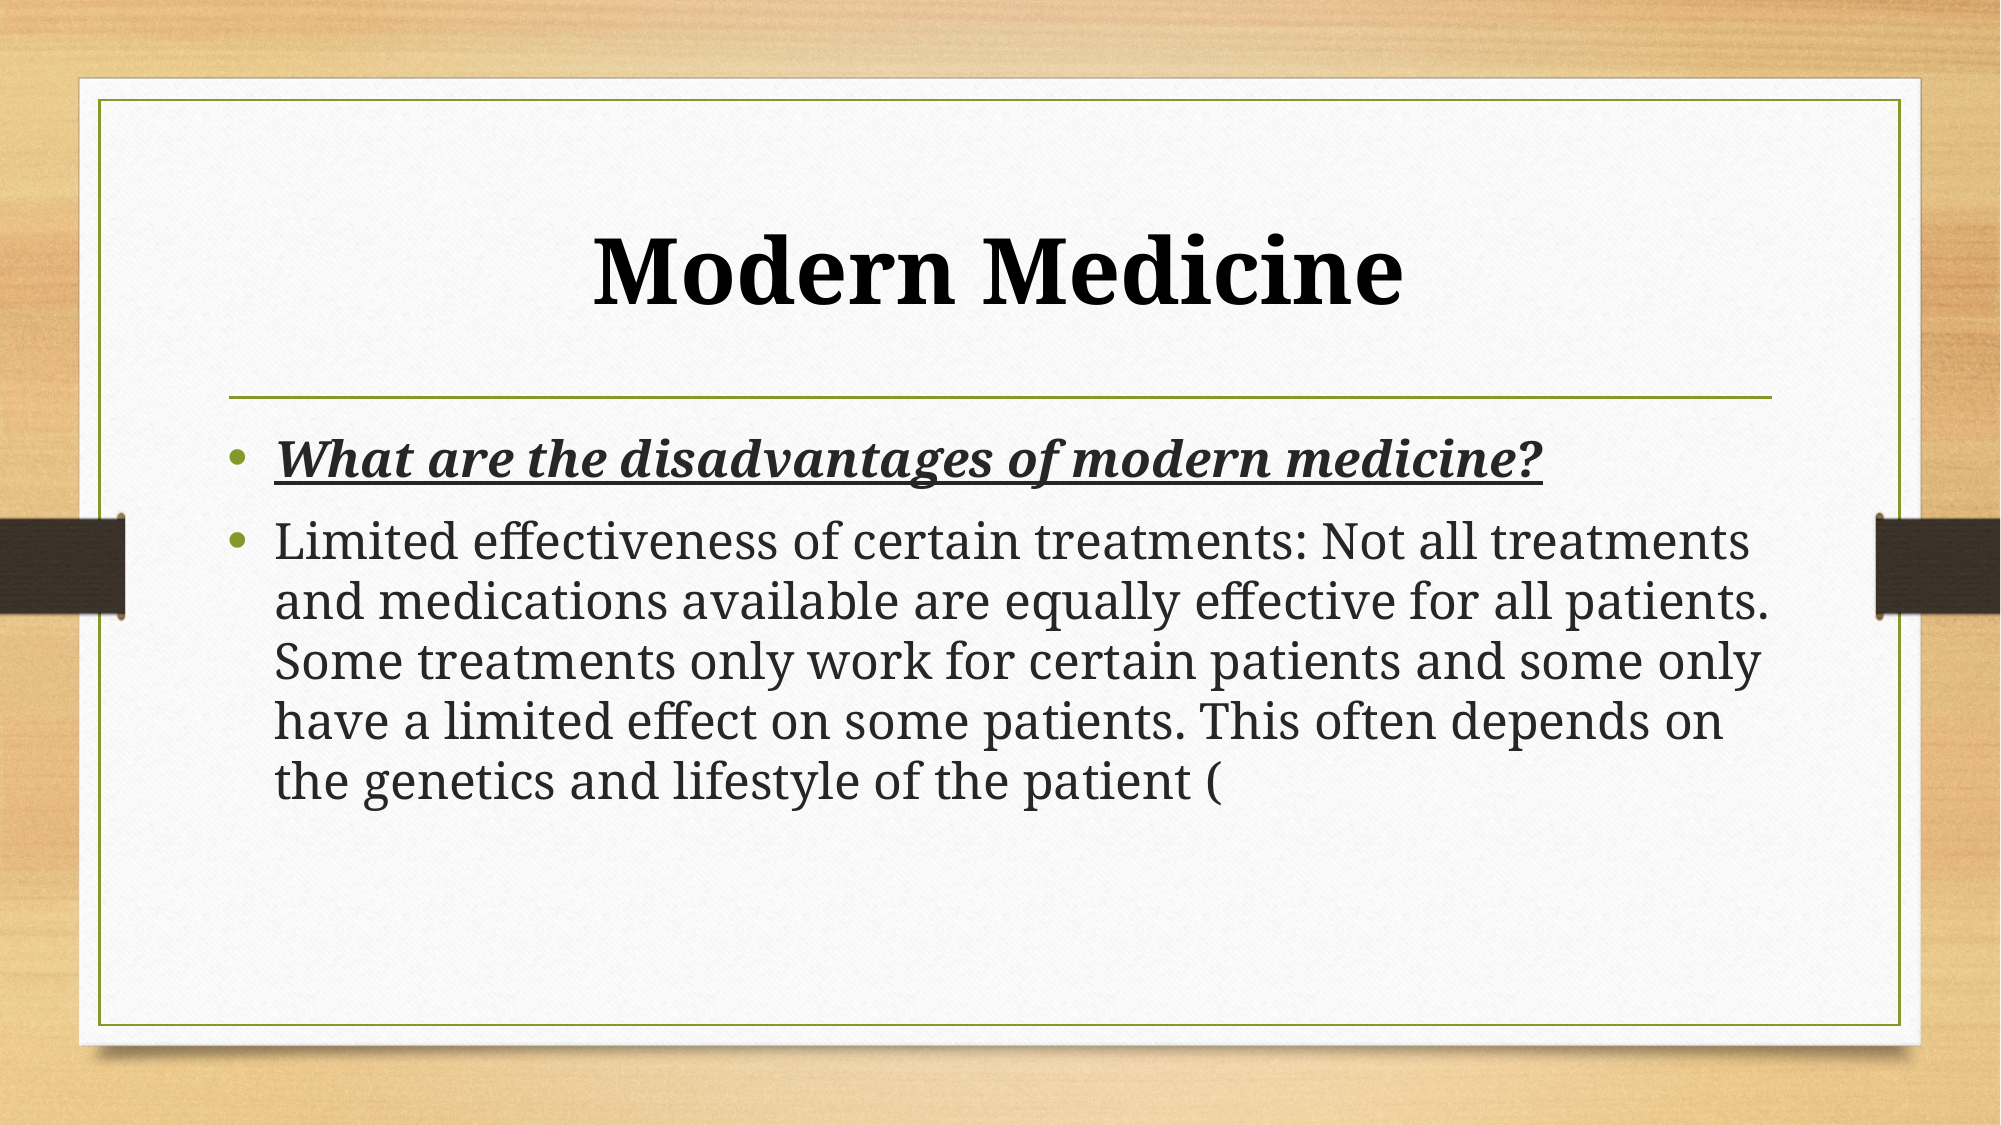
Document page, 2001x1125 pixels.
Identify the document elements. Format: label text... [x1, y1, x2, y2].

picture [0, 0, 2001, 1125]
list What are the disadvantages of modern medicine? Limited effectiveness of certain treatments: Not all treatments and medications available are equally effective for all patients. Some treatments only work for certain patients and some only have a limited effect on some patients. This often depends on the genetics and lifestyle of the patient ( [212, 419, 1788, 964]
title Modern Medicine [212, 161, 1788, 375]
